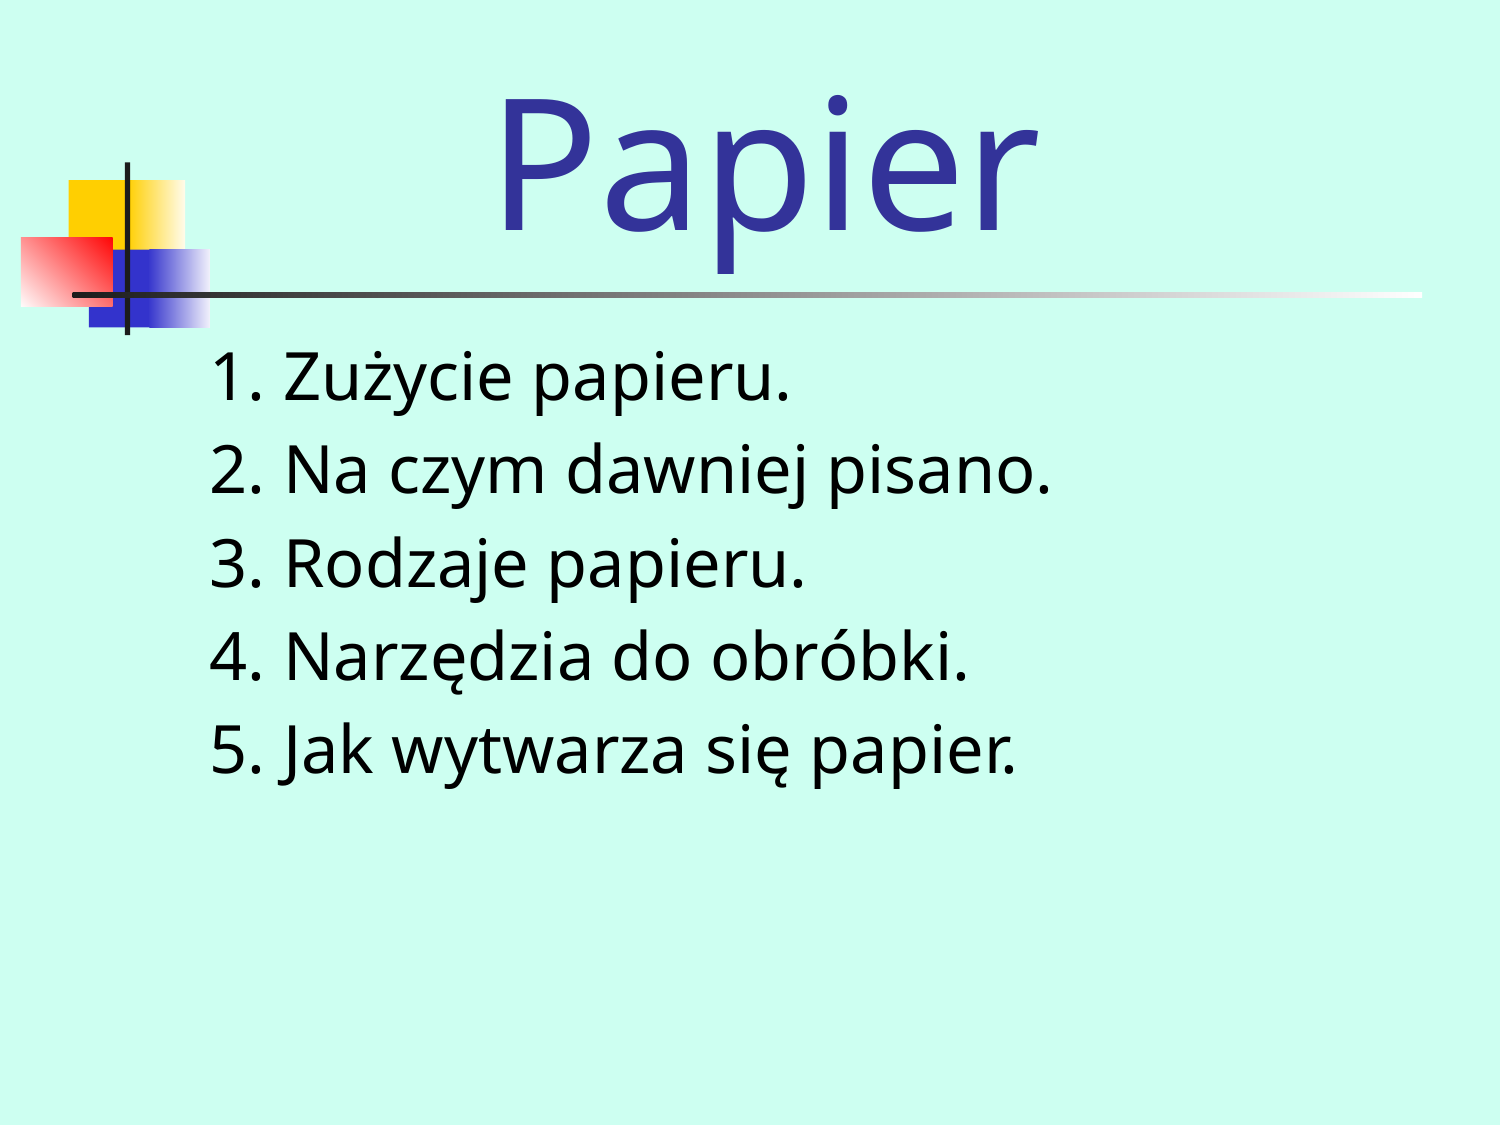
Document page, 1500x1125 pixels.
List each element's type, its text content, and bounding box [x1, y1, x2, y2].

title Papier [188, 35, 1468, 275]
list 1. Zużycie papieru. 2. Na czym dawniej pisano. 3. Rodzaje papieru. 4. Narzędzia do obróbki. 5. Jak wytwarza się papier. [194, 326, 1470, 1002]
